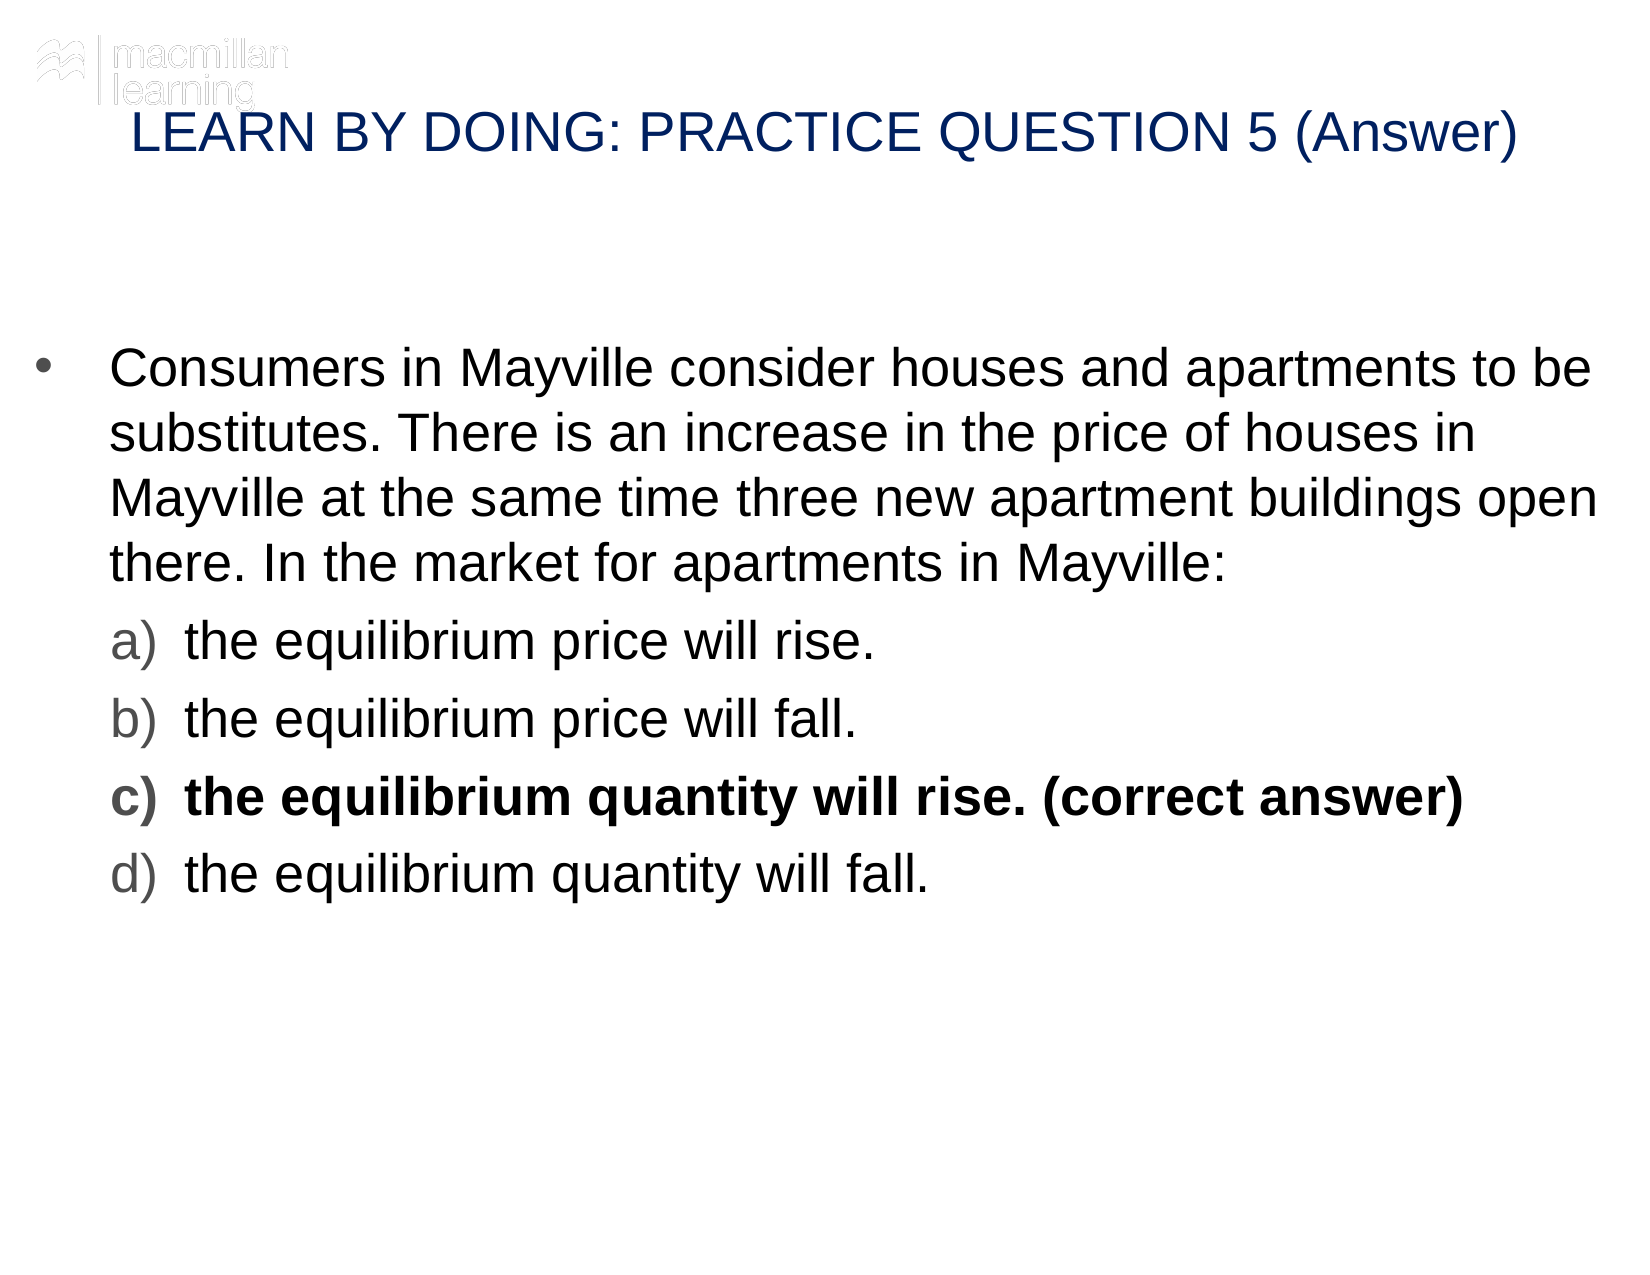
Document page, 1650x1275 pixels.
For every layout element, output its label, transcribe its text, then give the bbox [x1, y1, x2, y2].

list Consumers in Mayville consider houses and apartments to be substitutes. There is an increase in the price of houses in Mayville at the same time three new apartment buildings open there. In the market for apartments in Mayville: the equilibrium price will rise. the equilibrium price will fall. the equilibrium quantity will rise. (correct answer) the equilibrium quantity will fall. [19, 317, 1628, 954]
picture [37, 35, 288, 62]
title LEARN BY DOING: PRACTICE QUESTION 5 (Answer) [0, 62, 1650, 197]
